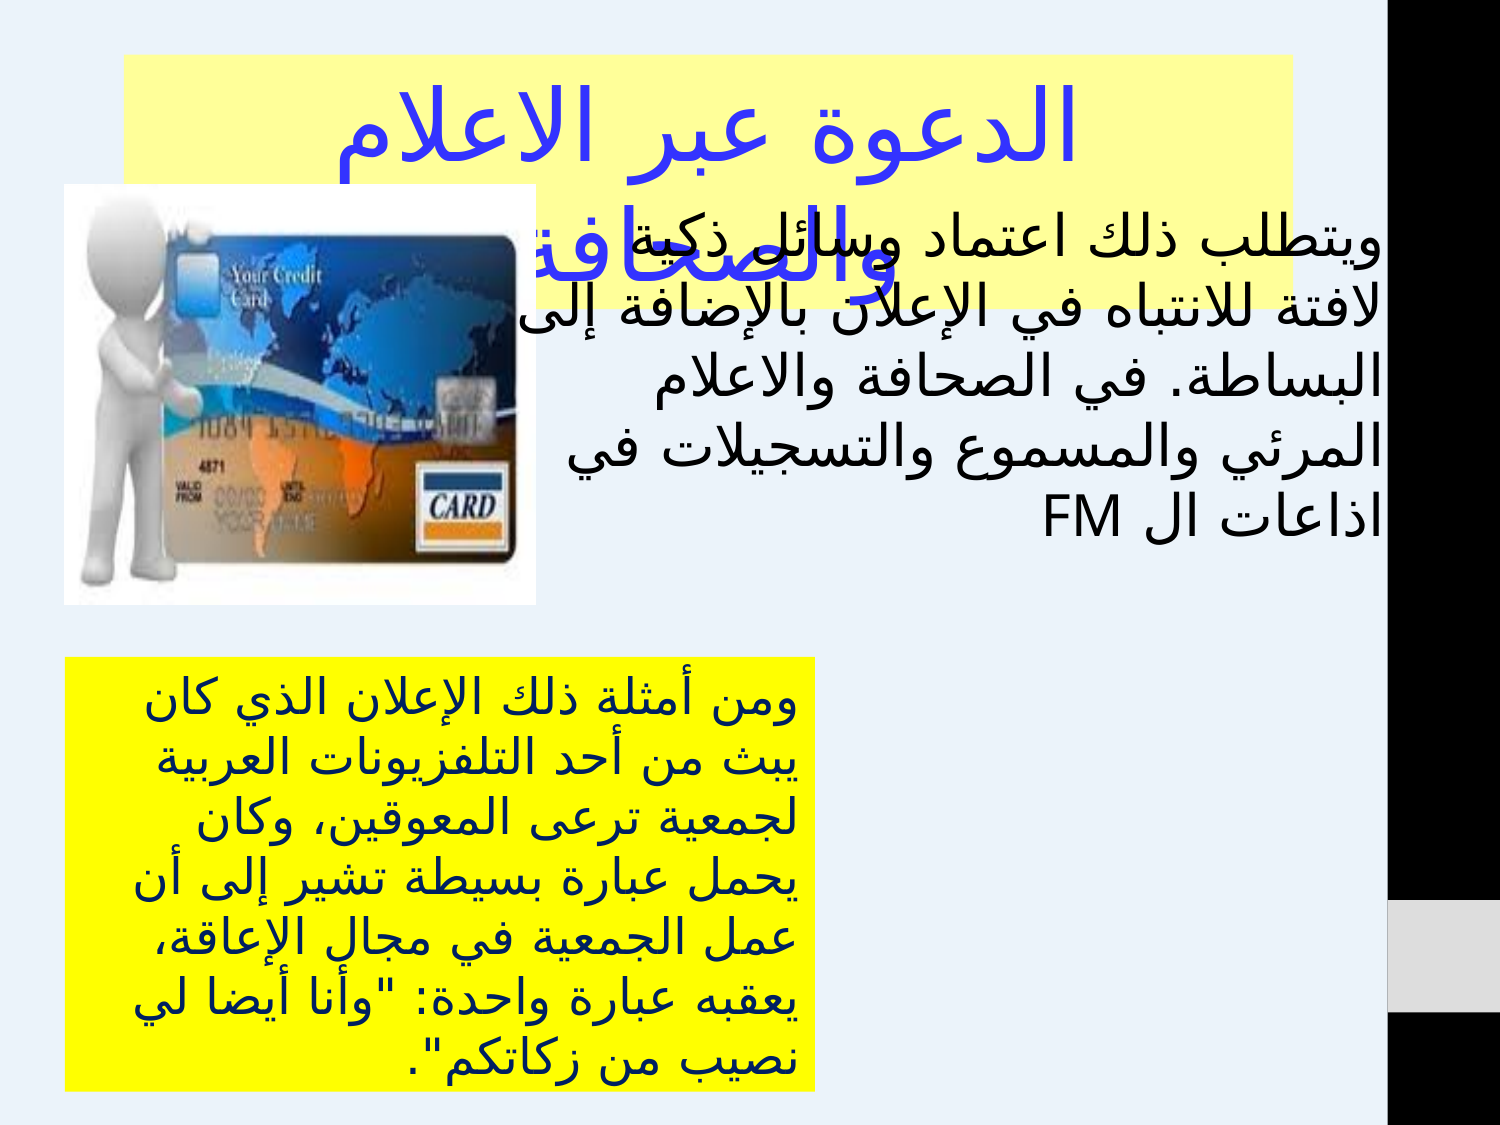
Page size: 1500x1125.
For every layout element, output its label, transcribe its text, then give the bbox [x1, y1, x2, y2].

text_box ويتطلب ذلك اعتماد وسائل ذكية لافتة للانتباه في الإعلان بالإضافة إلى البساطة. في الصحافة والاعلام المرئي والمسموع والتسجيلات في اذاعات ال FM [546, 190, 1400, 556]
text_box ومن أمثلة ذلك الإعلان الذي كان يبث من أحد التلفزيونات العربية لجمعية ترعى المعوقين، وكان يحمل عبارة بسيطة تشير إلى أن عمل الجمعية في مجال الإعاقة، يعقبه عبارة واحدة: "وأنا أيضا لي نصيب من زكاتكم". [64, 656, 815, 1092]
picture [64, 183, 537, 605]
text_box الدعوة عبر الاعلام والصحافة [123, 54, 1294, 190]
